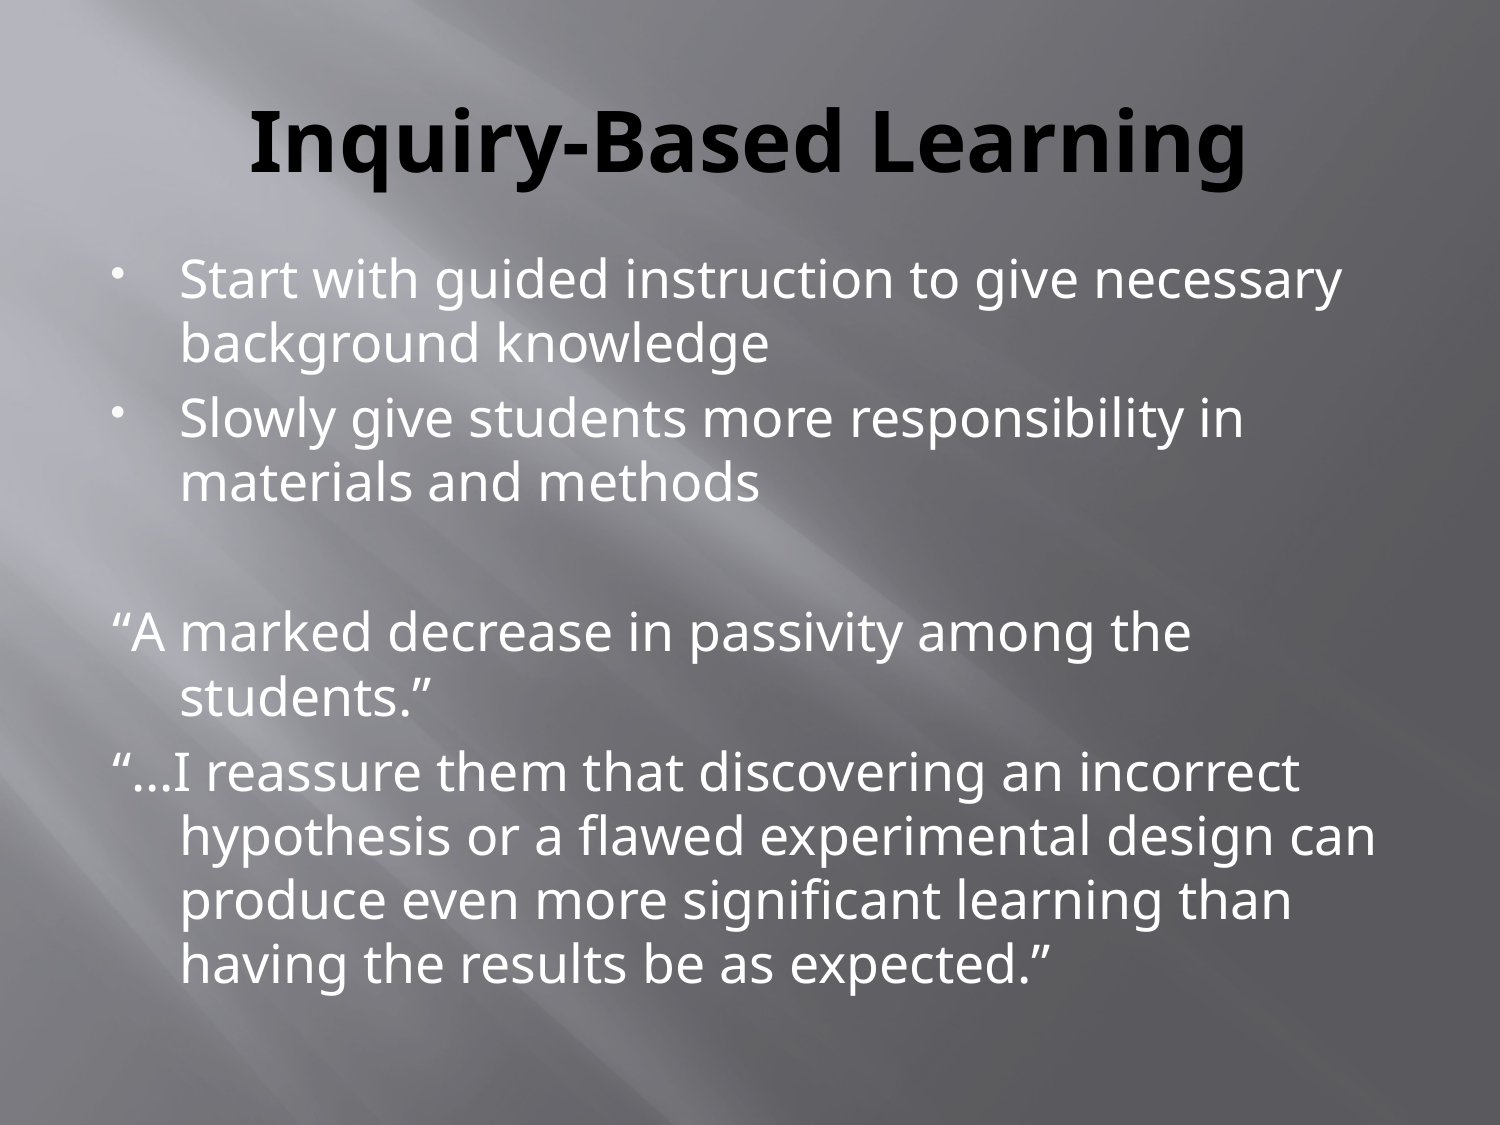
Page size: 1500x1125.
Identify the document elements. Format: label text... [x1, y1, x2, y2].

title Inquiry-Based Learning [75, 45, 1425, 233]
list Start with guided instruction to give necessary background knowledge Slowly give students more responsibility in materials and methods “A marked decrease in passivity among the students.” “…I reassure them that discovering an incorrect hypothesis or a flawed experimental design can produce even more significant learning than having the results be as expected.” [75, 237, 1425, 1005]
